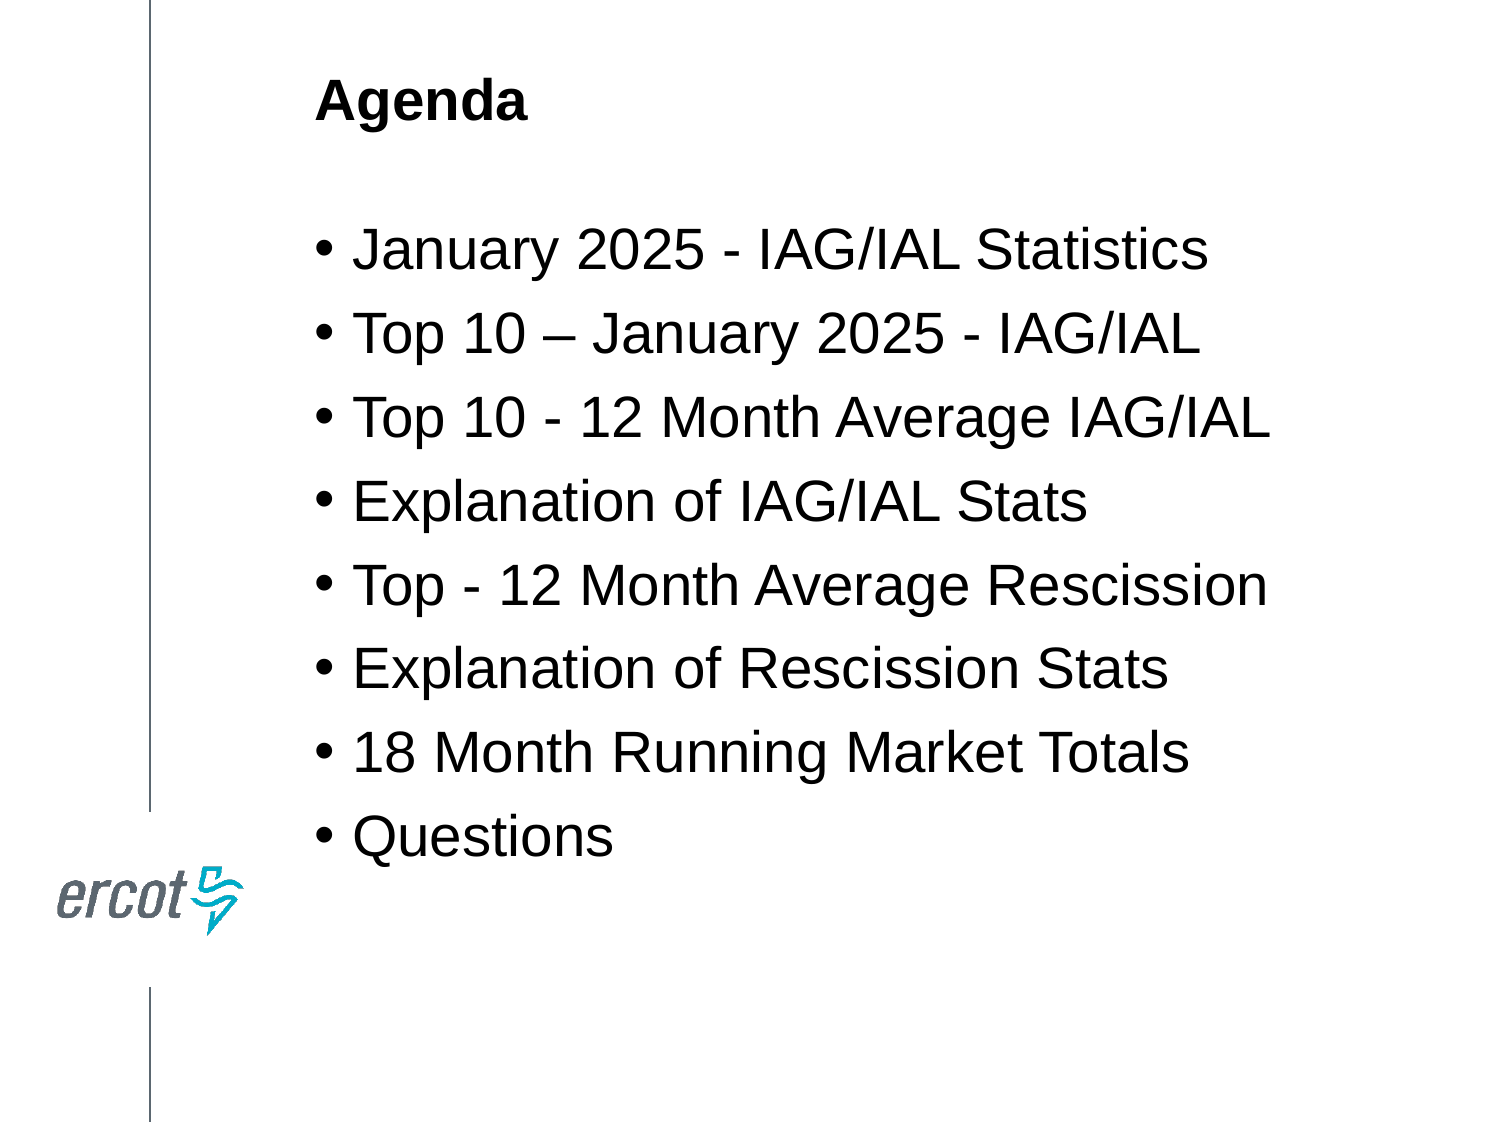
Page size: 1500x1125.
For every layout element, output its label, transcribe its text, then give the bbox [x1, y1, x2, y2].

picture [53, 862, 247, 938]
list Agenda January 2025 - IAG/IAL Statistics Top 10 – January 2025 - IAG/IAL Top 10 - 12 Month Average IAG/IAL Explanation of IAG/IAL Stats Top - 12 Month Average Rescission Explanation of Rescission Stats 18 Month Running Market Totals Questions [300, 62, 1413, 1025]
